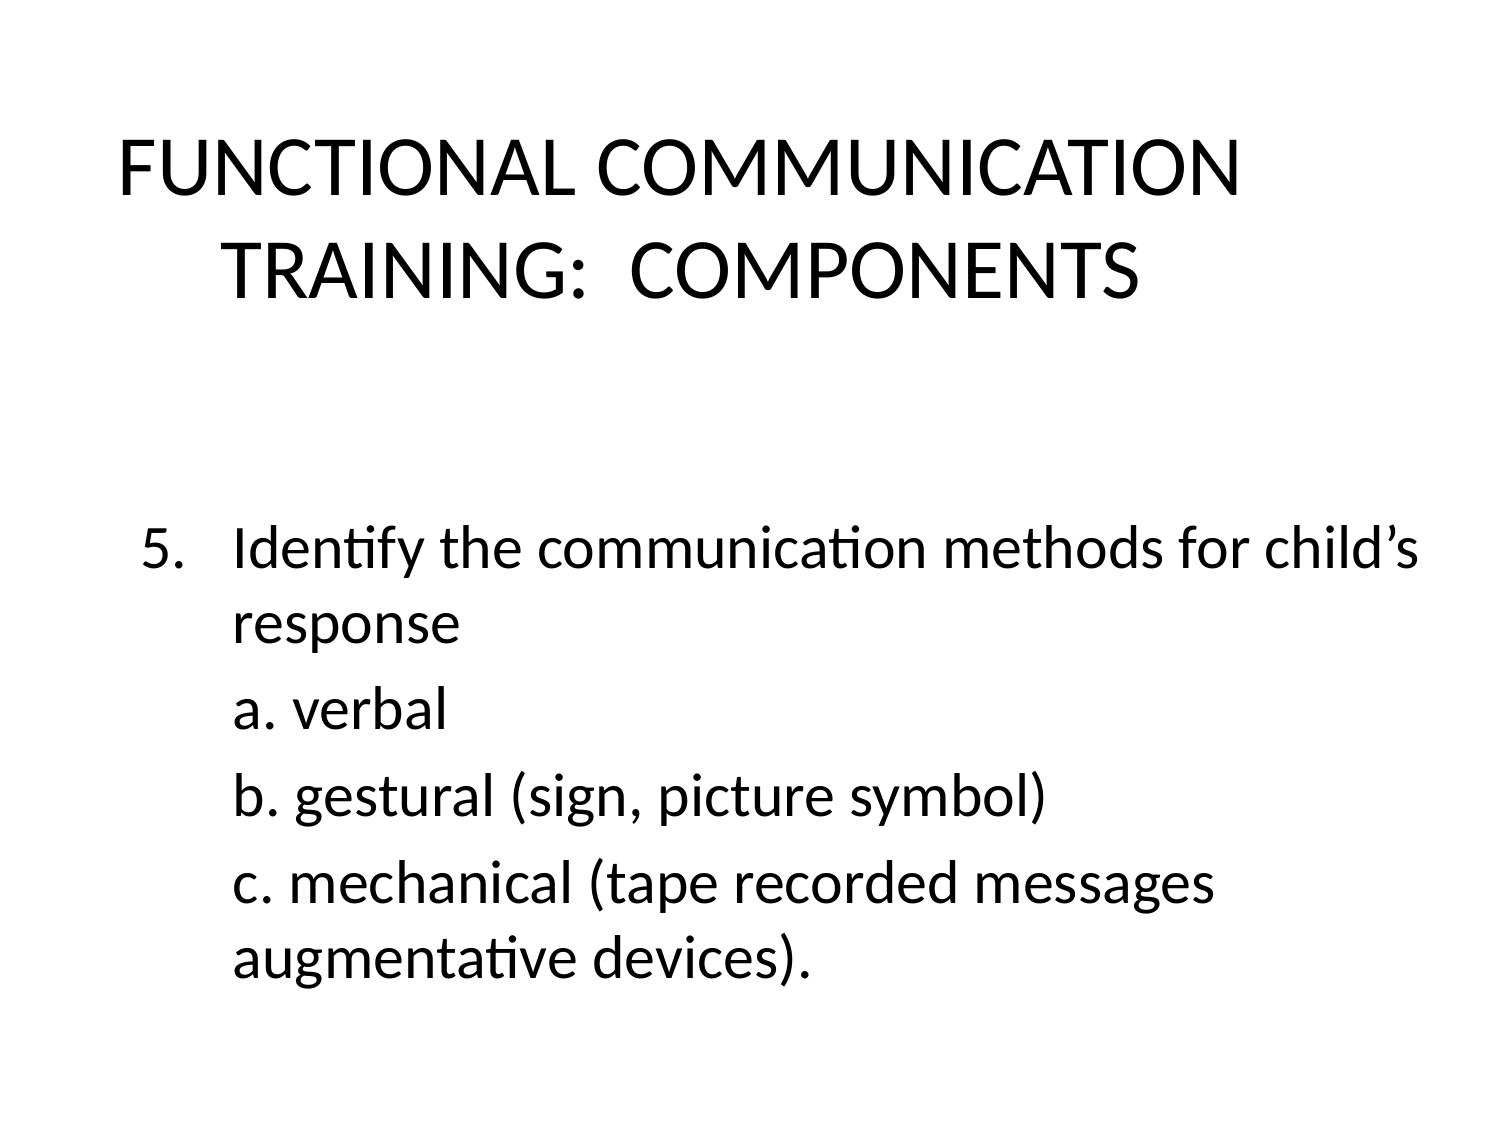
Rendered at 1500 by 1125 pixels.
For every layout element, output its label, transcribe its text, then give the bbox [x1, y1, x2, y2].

title FUNCTIONAL COMMUNICATION TRAINING: COMPONENTS [99, 50, 1263, 375]
list Identify the communication methods for child’s response a. verbal b. gestural (sign, picture symbol) c. mechanical (tape recorded messages augmentative devices). [125, 412, 1438, 1000]
